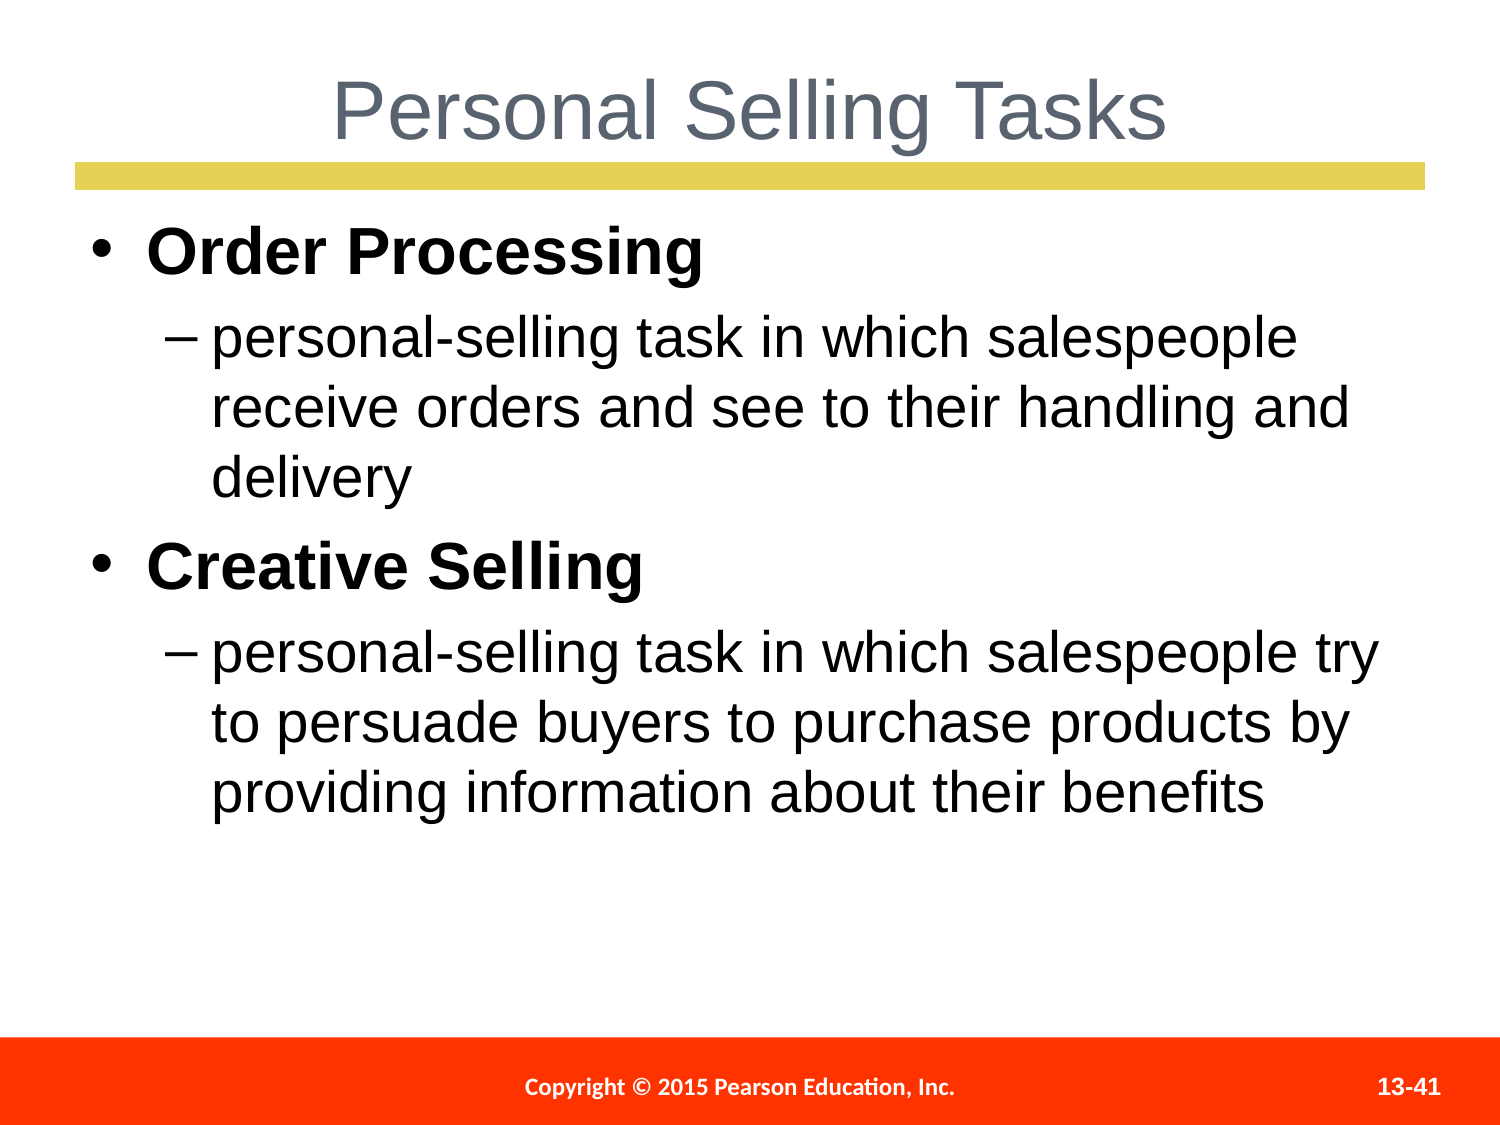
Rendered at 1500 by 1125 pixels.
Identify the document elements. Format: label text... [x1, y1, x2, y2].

title Personal Selling Tasks [74, 12, 1426, 199]
list Order Processing personal-selling task in which salespeople receive orders and see to their handling and delivery Creative Selling personal-selling task in which salespeople try to persuade buyers to purchase products by providing information about their benefits [74, 199, 1426, 1006]
